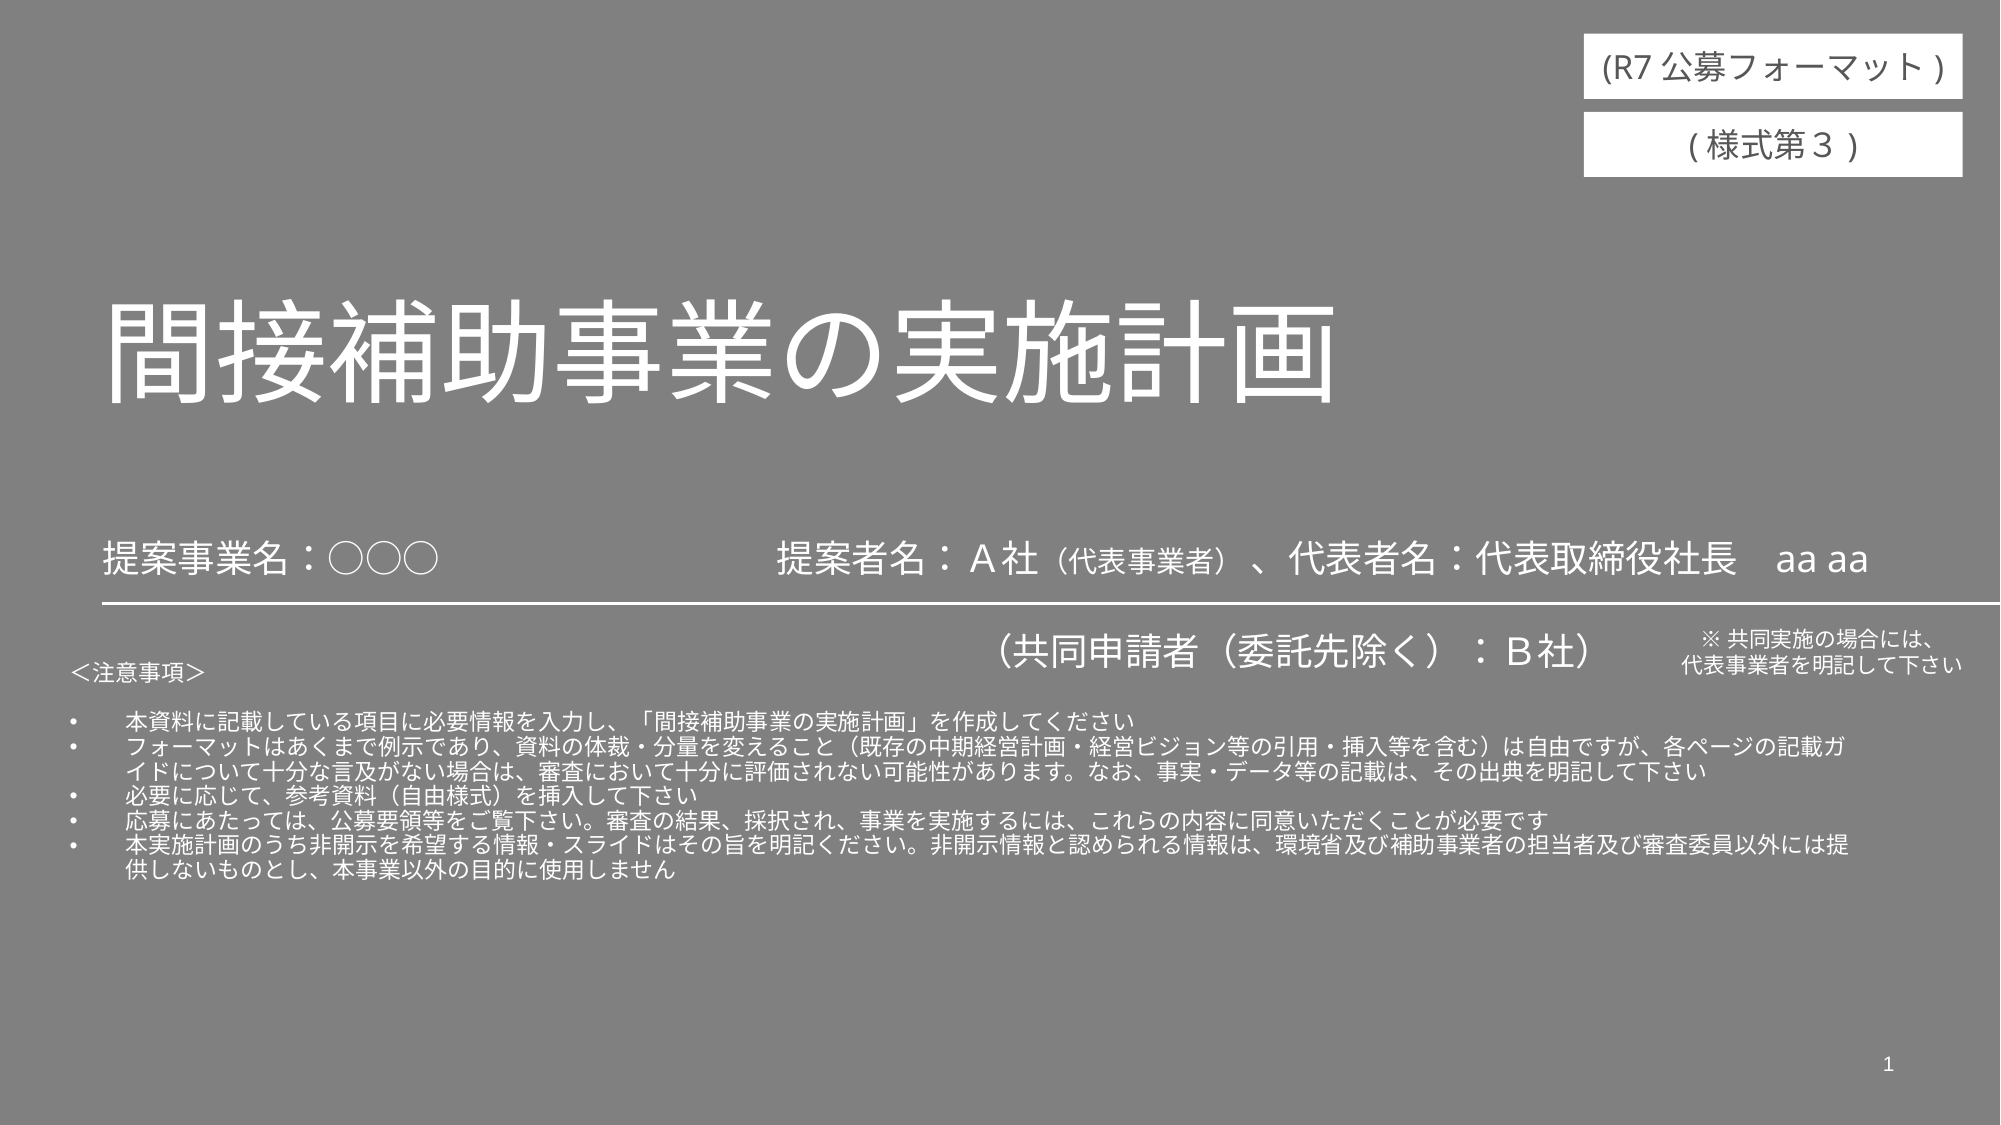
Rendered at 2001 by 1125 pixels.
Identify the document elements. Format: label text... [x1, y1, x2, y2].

text_box (様式第３) [1583, 111, 1964, 178]
text_box （共同申請者（委託先除く）：Ｂ社） [959, 610, 1870, 691]
text_box (R7公募フォーマット) [1583, 33, 1964, 100]
text_box ※共同実施の場合には、 代表事業者を明記して下さい [1655, 623, 1991, 681]
title 間接補助事業の実施計画 提案事業名：○○○ 提案者名：Ａ社（代表事業者） 、代表者名：代表取締役社長 aa aa [102, 297, 1897, 633]
text_box ＜注意事項＞ 本資料に記載している項目に必要情報を入力し、「間接補助事業の実施計画」を作成してください フォーマットはあくまで例示であり、資料の体裁・分量を変えること（既存の中期経営計画・経営ビジョン等の引用・挿入等を含む）は自由ですが、各ページの記載ガイドについて十分な言及がない場合は、審査において十分に評価されない可能性があります。なお、事実・データ等の記載は、その出典を明記して下さい 必要に応じて、参考資料（自由様式）を挿入して下さい 応募にあたっては、公募要領等をご覧下さい。審査の結果、採択され、事業を実施するには、これらの内容に同意いただくことが必要です 本実施計画のうち非開示を希望する情報・スライドはその旨を明記ください。非開示情報と認められる情報は、環境省及び補助事業者の担当者及び審査委員以外には提供しないものとし、本事業以外の目的に使用しません [69, 661, 1870, 1125]
